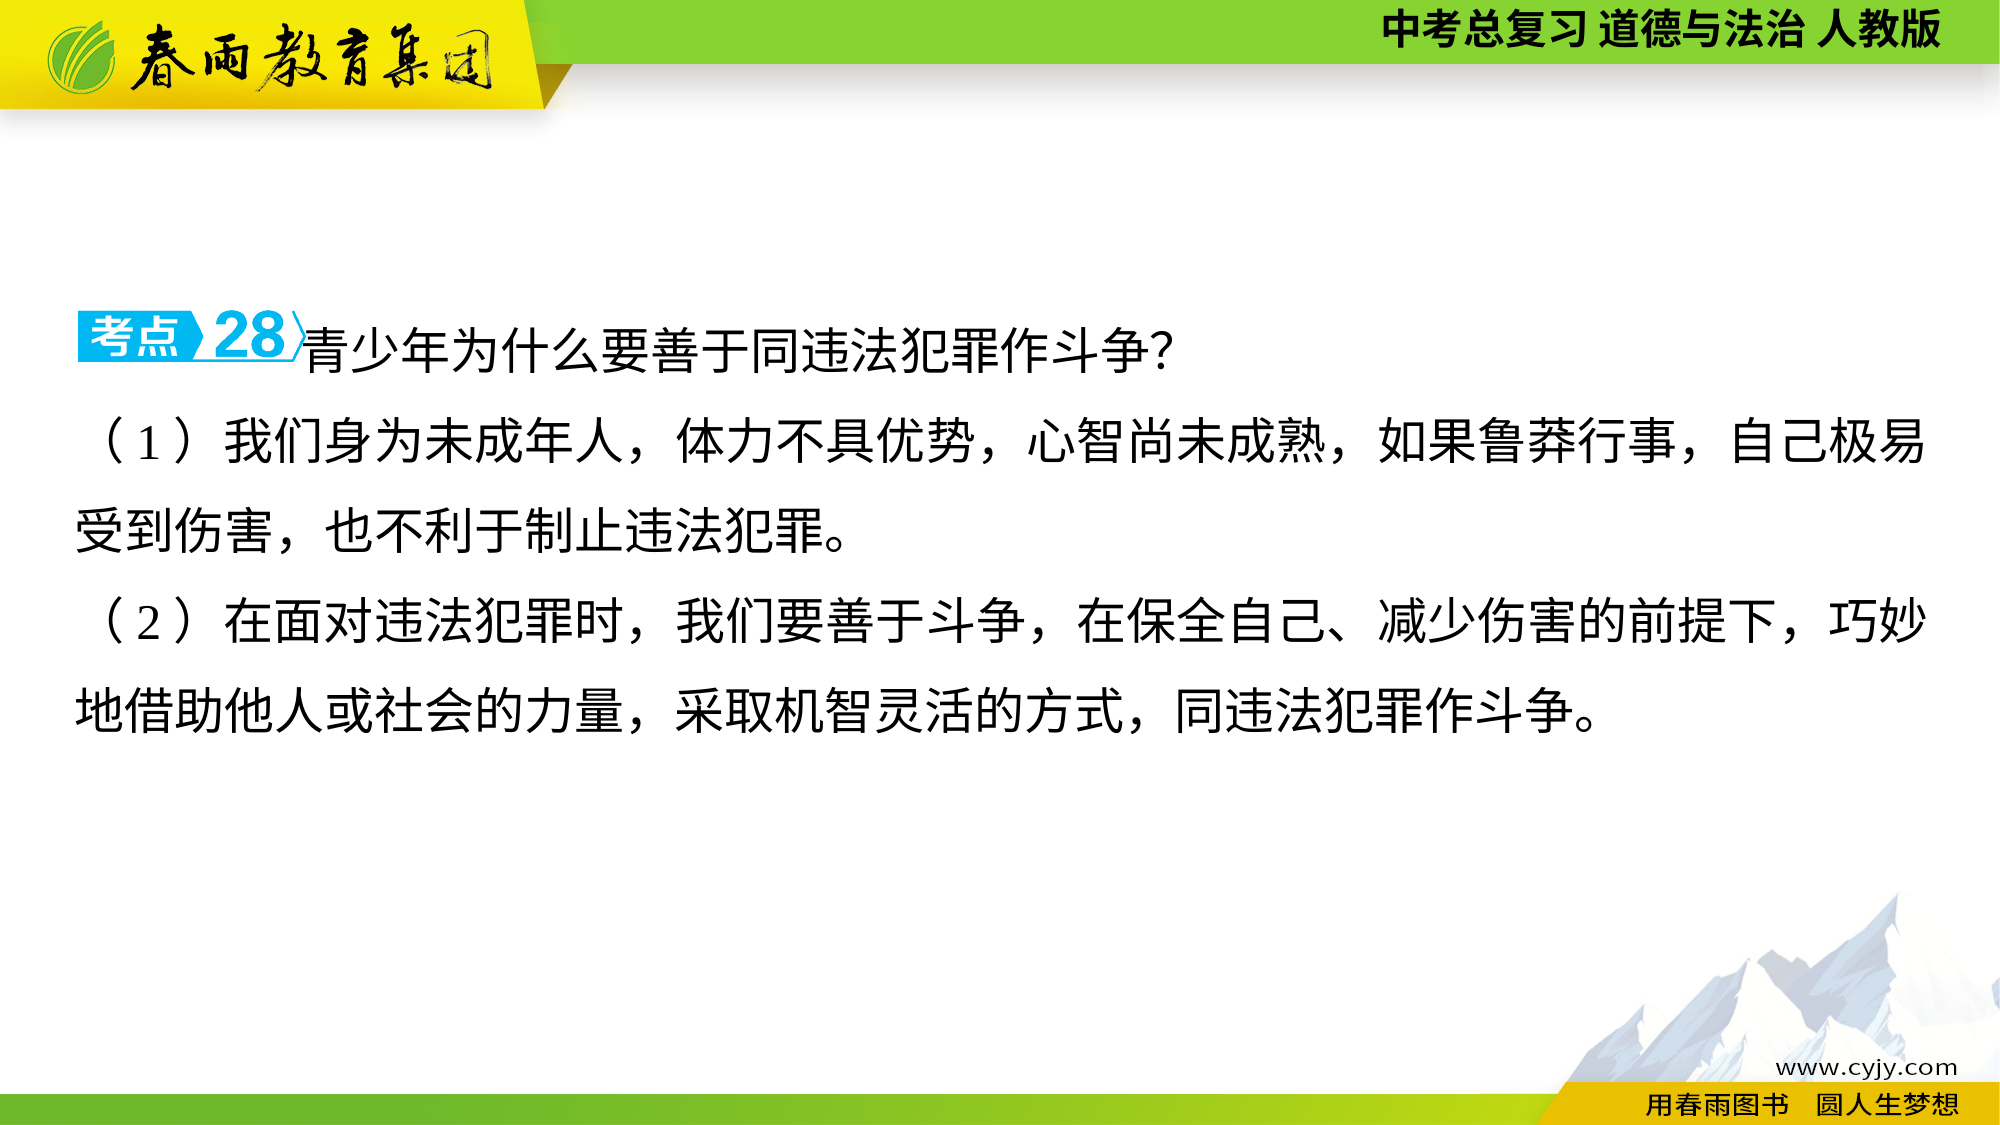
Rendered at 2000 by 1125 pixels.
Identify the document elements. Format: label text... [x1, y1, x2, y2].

list 青少年为什么要善于同违法犯罪作斗争？ （1）我们身为未成年人，体力不具优势，心智尚未成熟，如果鲁莽行事，自己极易受到伤害，也不利于制止违法犯罪。 （2）在面对违法犯罪时，我们要善于斗争，在保全自己、减少伤害的前提下，巧妙地借助他人或社会的力量，采取机智灵活的方式，同违法犯罪作斗争。 [59, 281, 1944, 740]
picture [0, 0, 2000, 1125]
